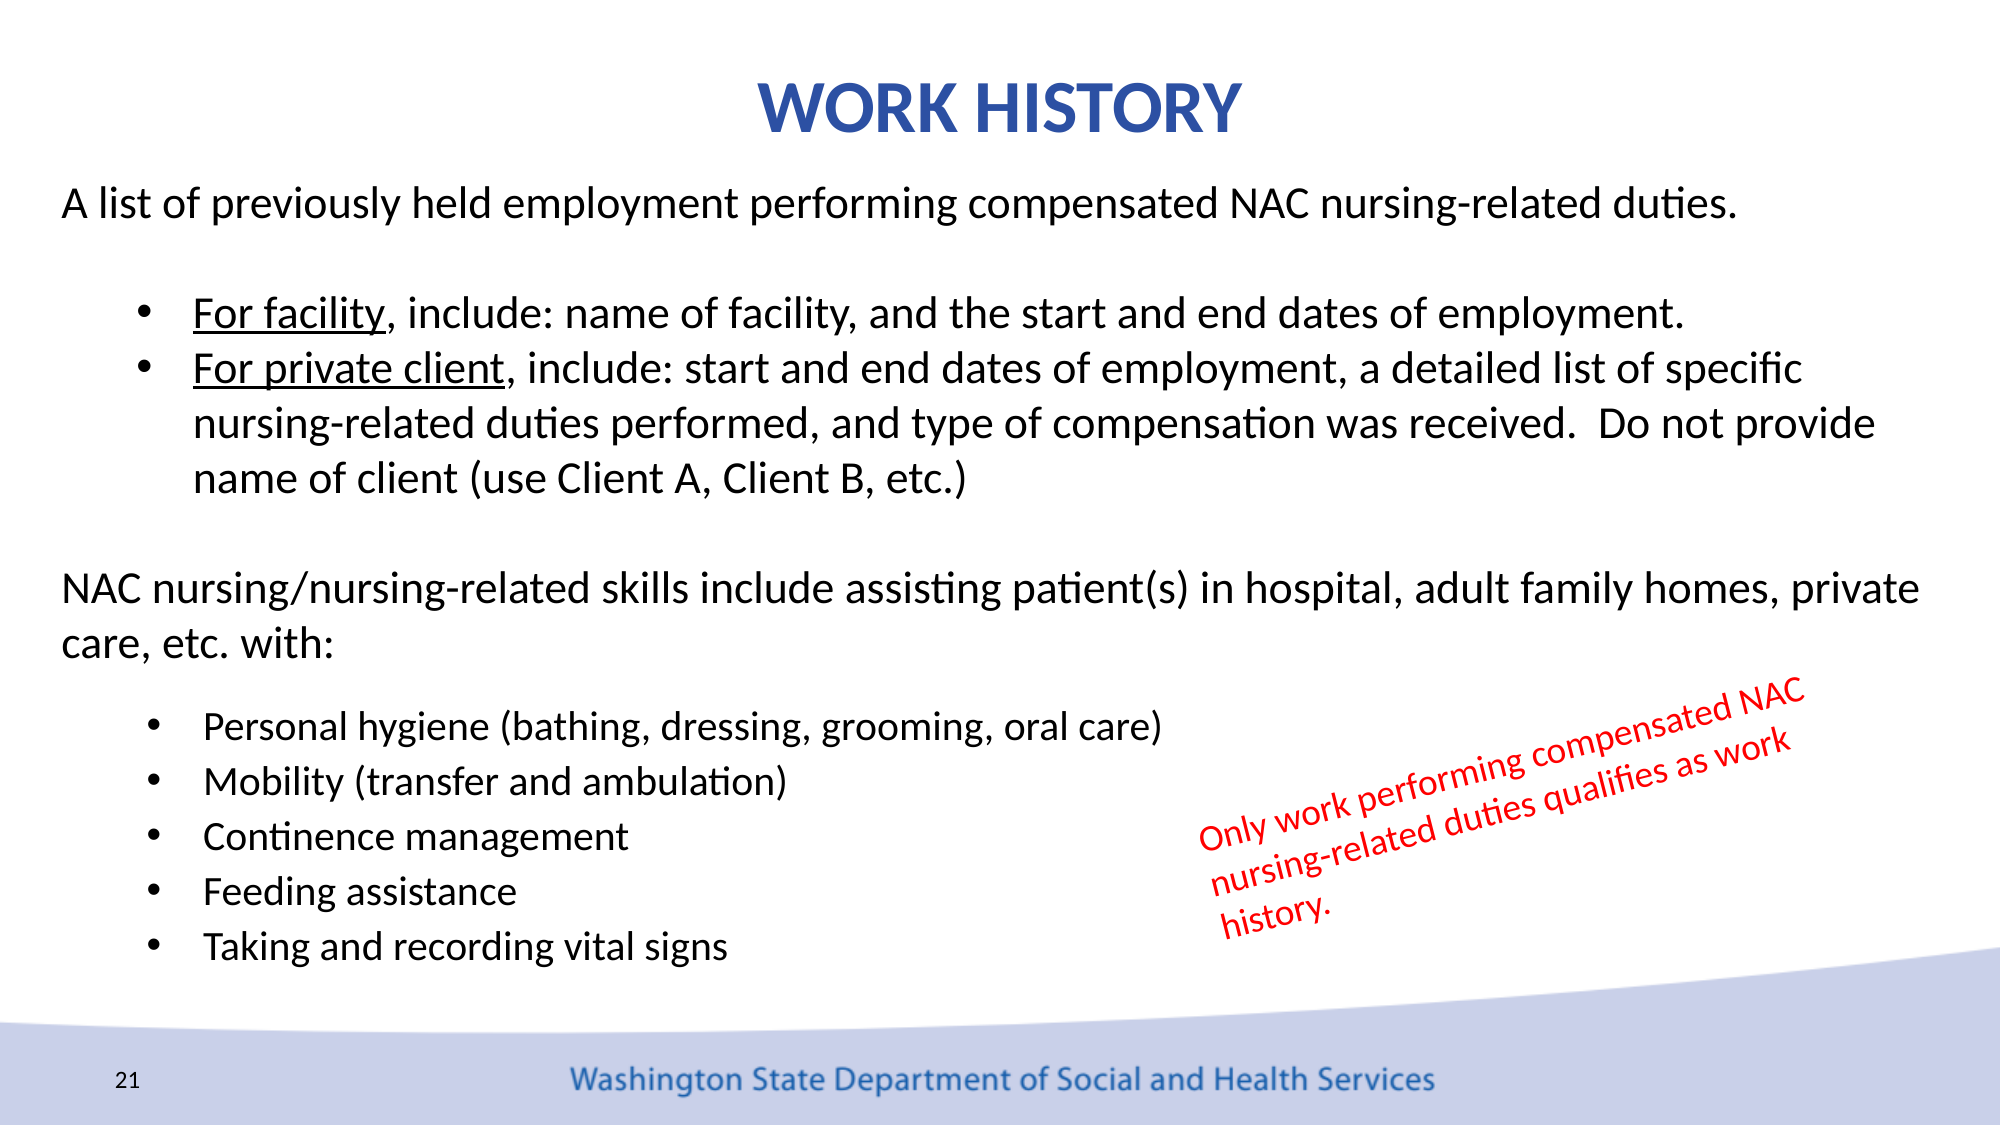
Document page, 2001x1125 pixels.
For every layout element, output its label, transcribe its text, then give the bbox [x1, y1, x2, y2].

slide_number 21 [99, 1048, 550, 1108]
text_box Personal hygiene (bathing, dressing, grooming, oral care) Mobility (transfer and ambulation) Continence management Feeding assistance Taking and recording vital signs [131, 686, 1179, 977]
text_box Only work performing compensated NAC nursing-related duties qualifies as work history. [1176, 648, 1860, 959]
title WORK HISTORY [0, 0, 2000, 218]
text_box A list of previously held employment performing compensated NAC nursing-related duties. For facility, include: name of facility, and the start and end dates of employment. For private client, include: start and end dates of employment, a detailed list of specific nursing-related duties performed, and type of compensation was received. Do not provide name of client (use Client A, Client B, etc.) NAC nursing/nursing-related skills include assisting patient(s) in hospital, adult family homes, private care, etc. with: [46, 165, 1954, 675]
